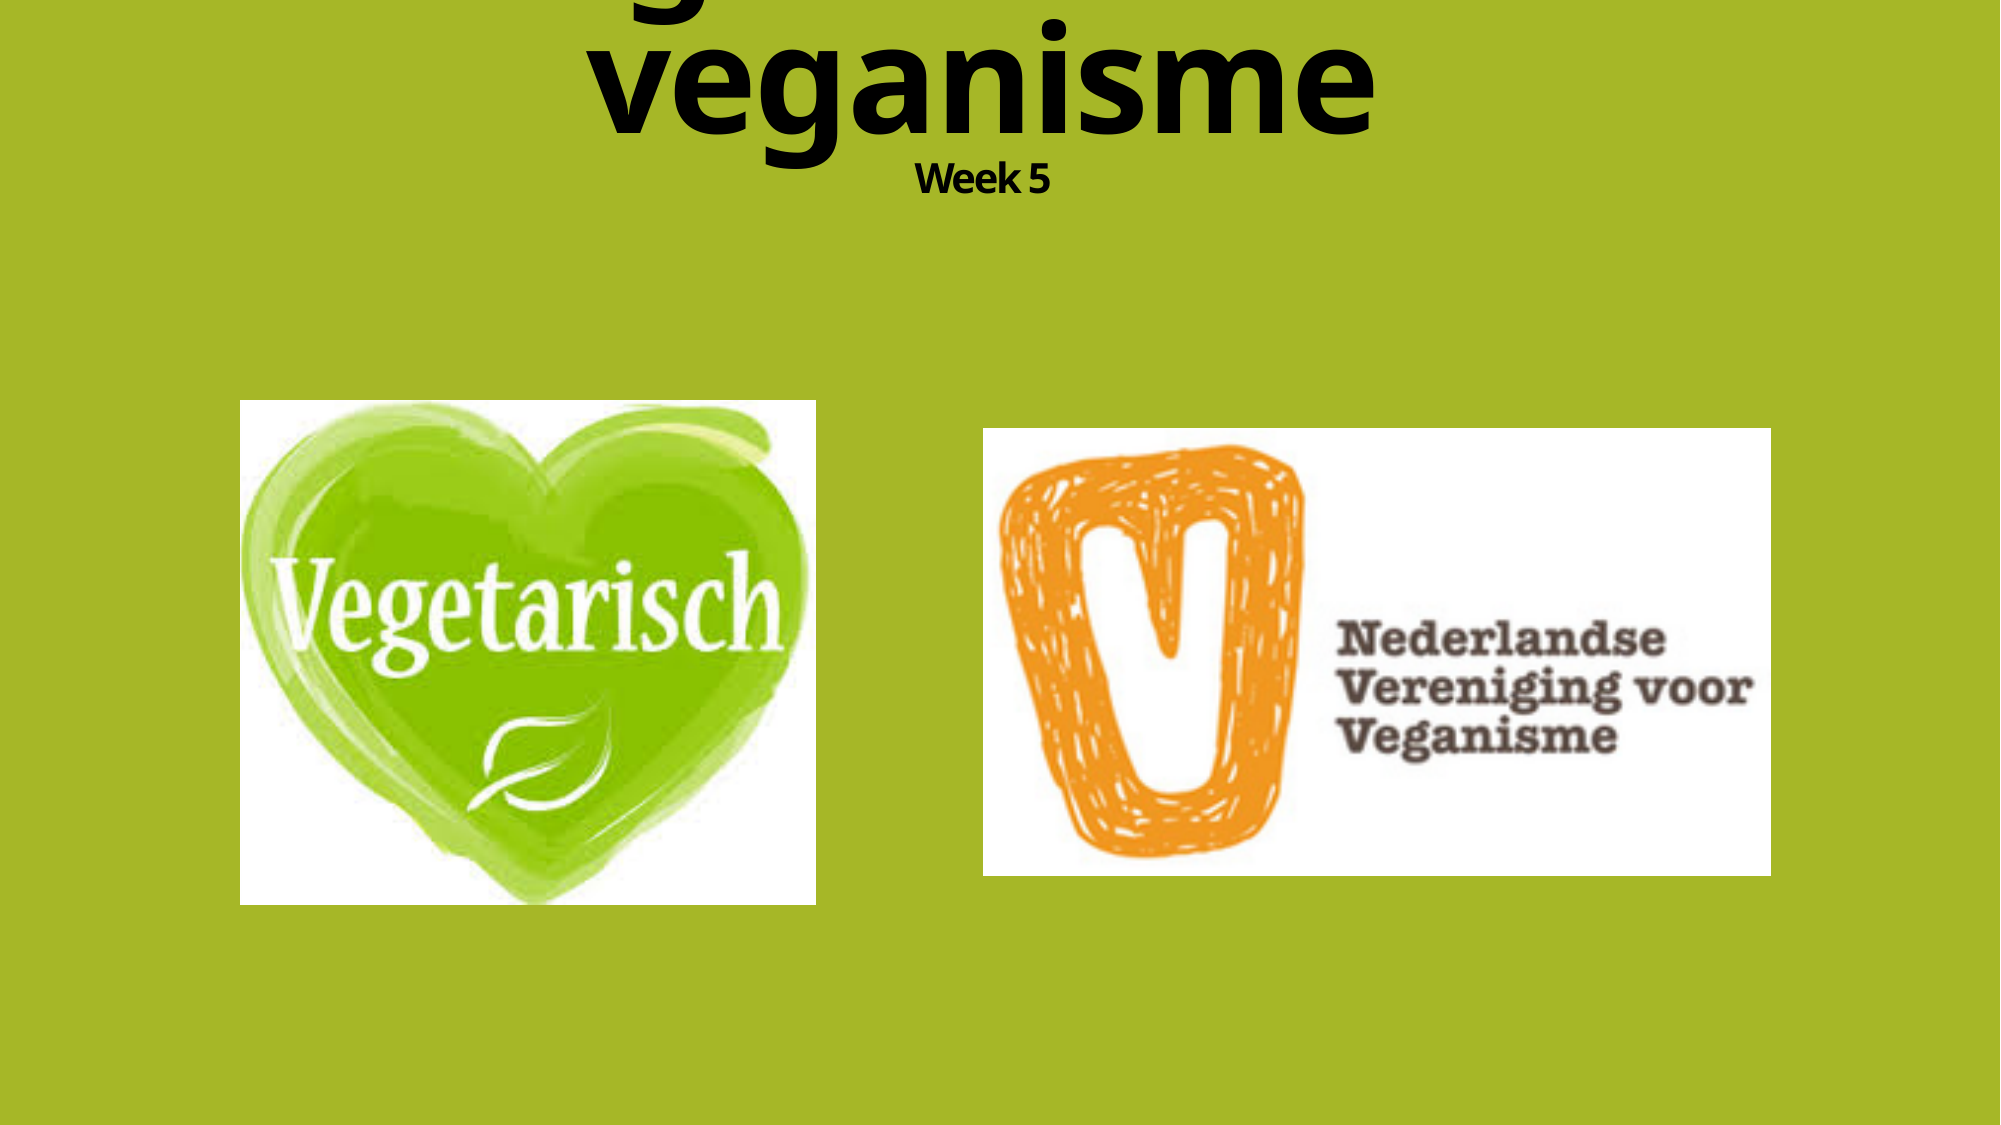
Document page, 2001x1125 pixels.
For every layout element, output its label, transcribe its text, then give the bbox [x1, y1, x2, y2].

picture [240, 400, 817, 905]
title Vegetarisch en veganisme Week 5 [98, 0, 1868, 534]
picture [983, 428, 1772, 877]
